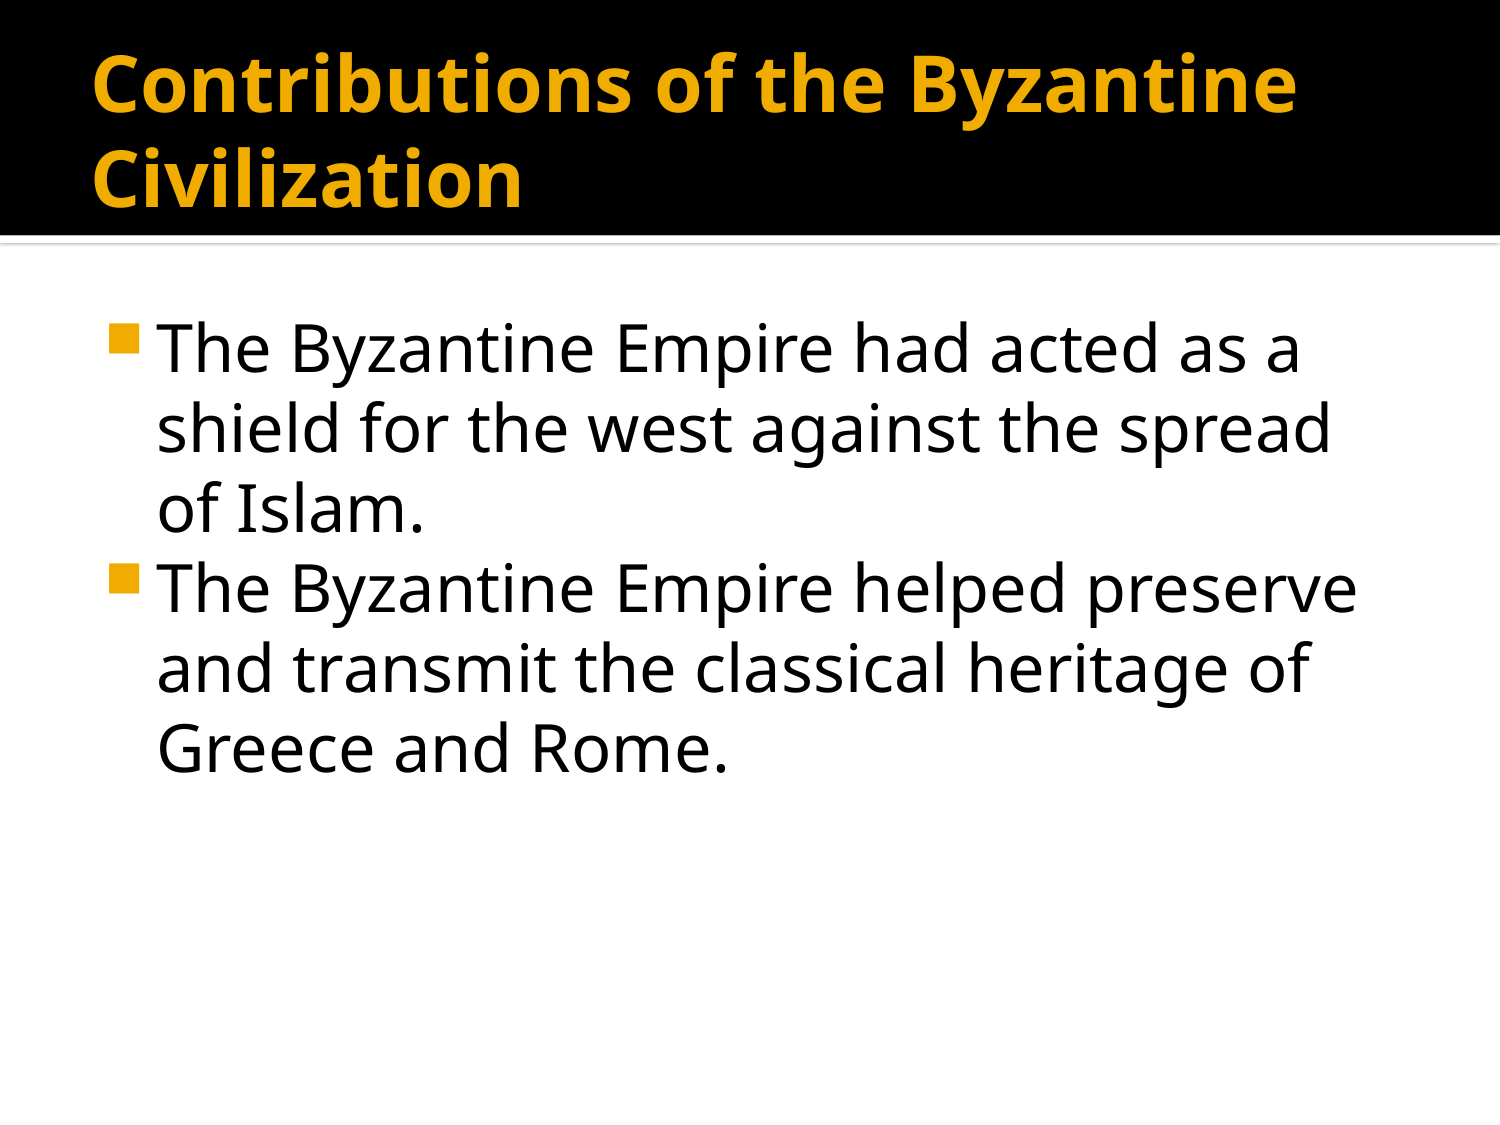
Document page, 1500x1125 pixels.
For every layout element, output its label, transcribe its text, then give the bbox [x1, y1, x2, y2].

title Contributions of the Byzantine Civilization [75, 25, 1425, 231]
list The Byzantine Empire had acted as a shield for the west against the spread of Islam. The Byzantine Empire helped preserve and transmit the classical heritage of Greece and Rome. [75, 291, 1425, 1050]
